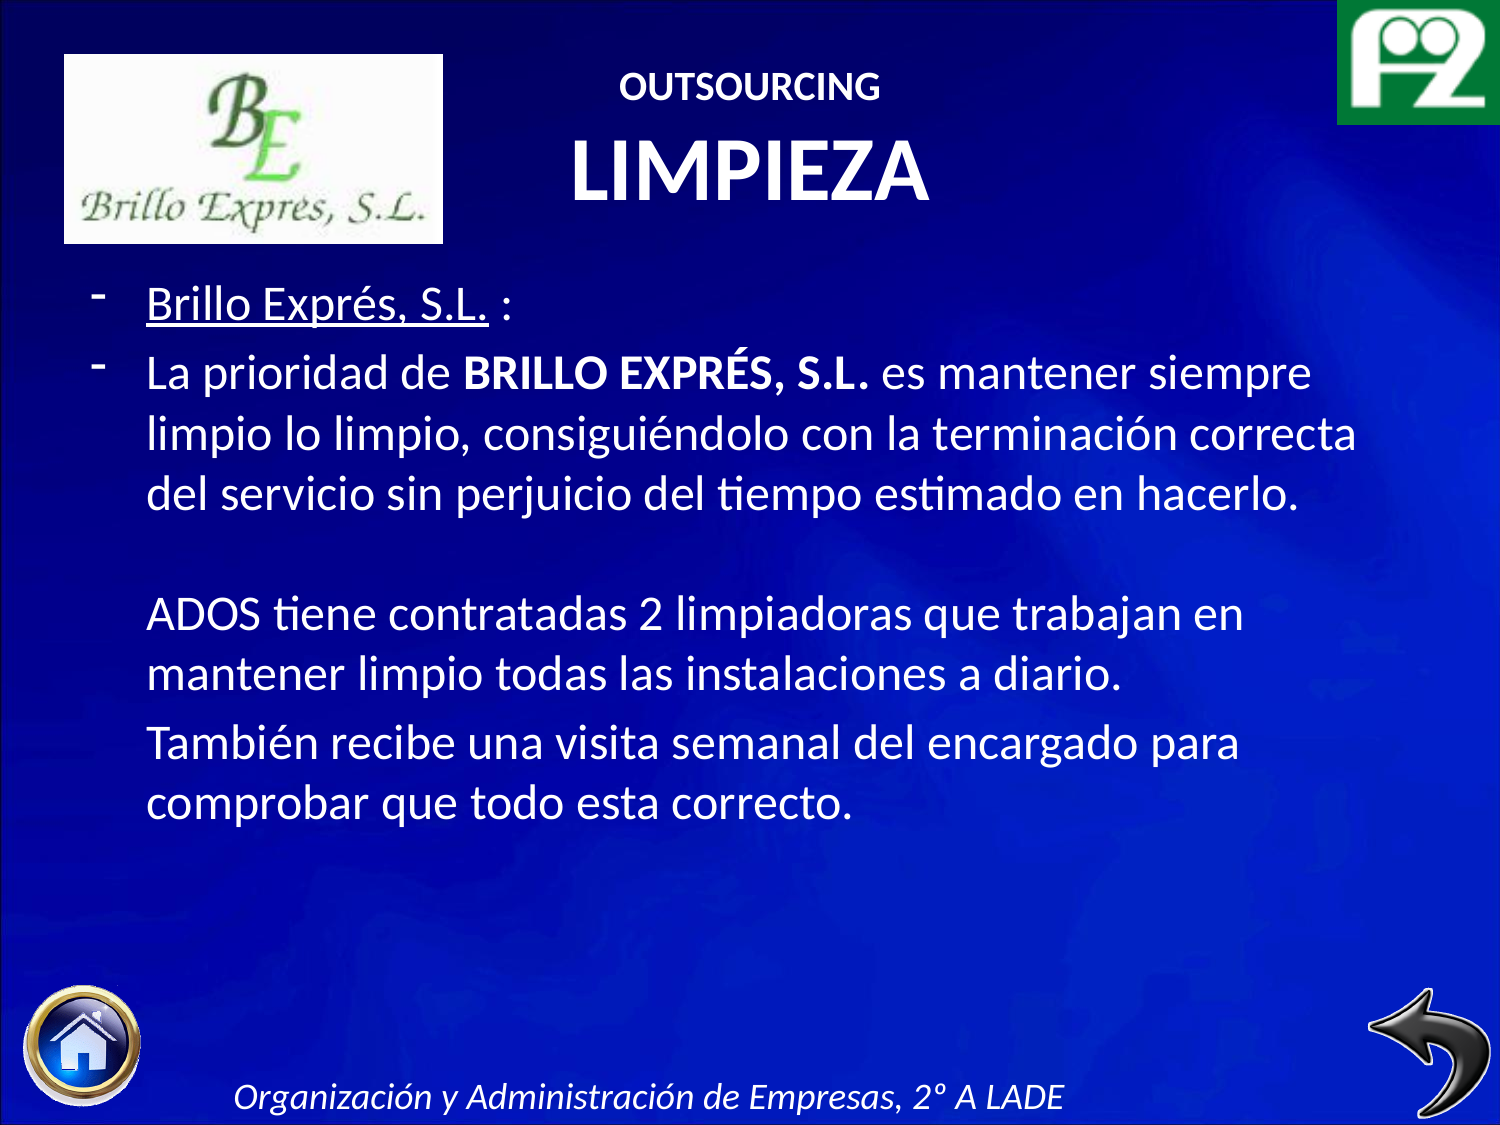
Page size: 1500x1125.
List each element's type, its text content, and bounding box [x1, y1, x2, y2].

text_box Organización y Administración de Empresas, 2º A LADE [218, 1064, 1199, 1125]
title OUTSOURCING LIMPIEZA [74, 44, 1426, 233]
list Brillo Exprés, S.L. : La prioridad de BRILLO EXPRÉS, S.L. es mantener siempre limpio lo limpio, consiguiéndolo con la terminación correcta del servicio sin perjuicio del tiempo estimado en hacerlo. ADOS tiene contratadas 2 limpiadoras que trabajan en mantener limpio todas las instalaciones a diario. También recibe una visita semanal del encargado para comprobar que todo esta correcto. [74, 262, 1426, 1006]
picture [0, 0, 1500, 1125]
